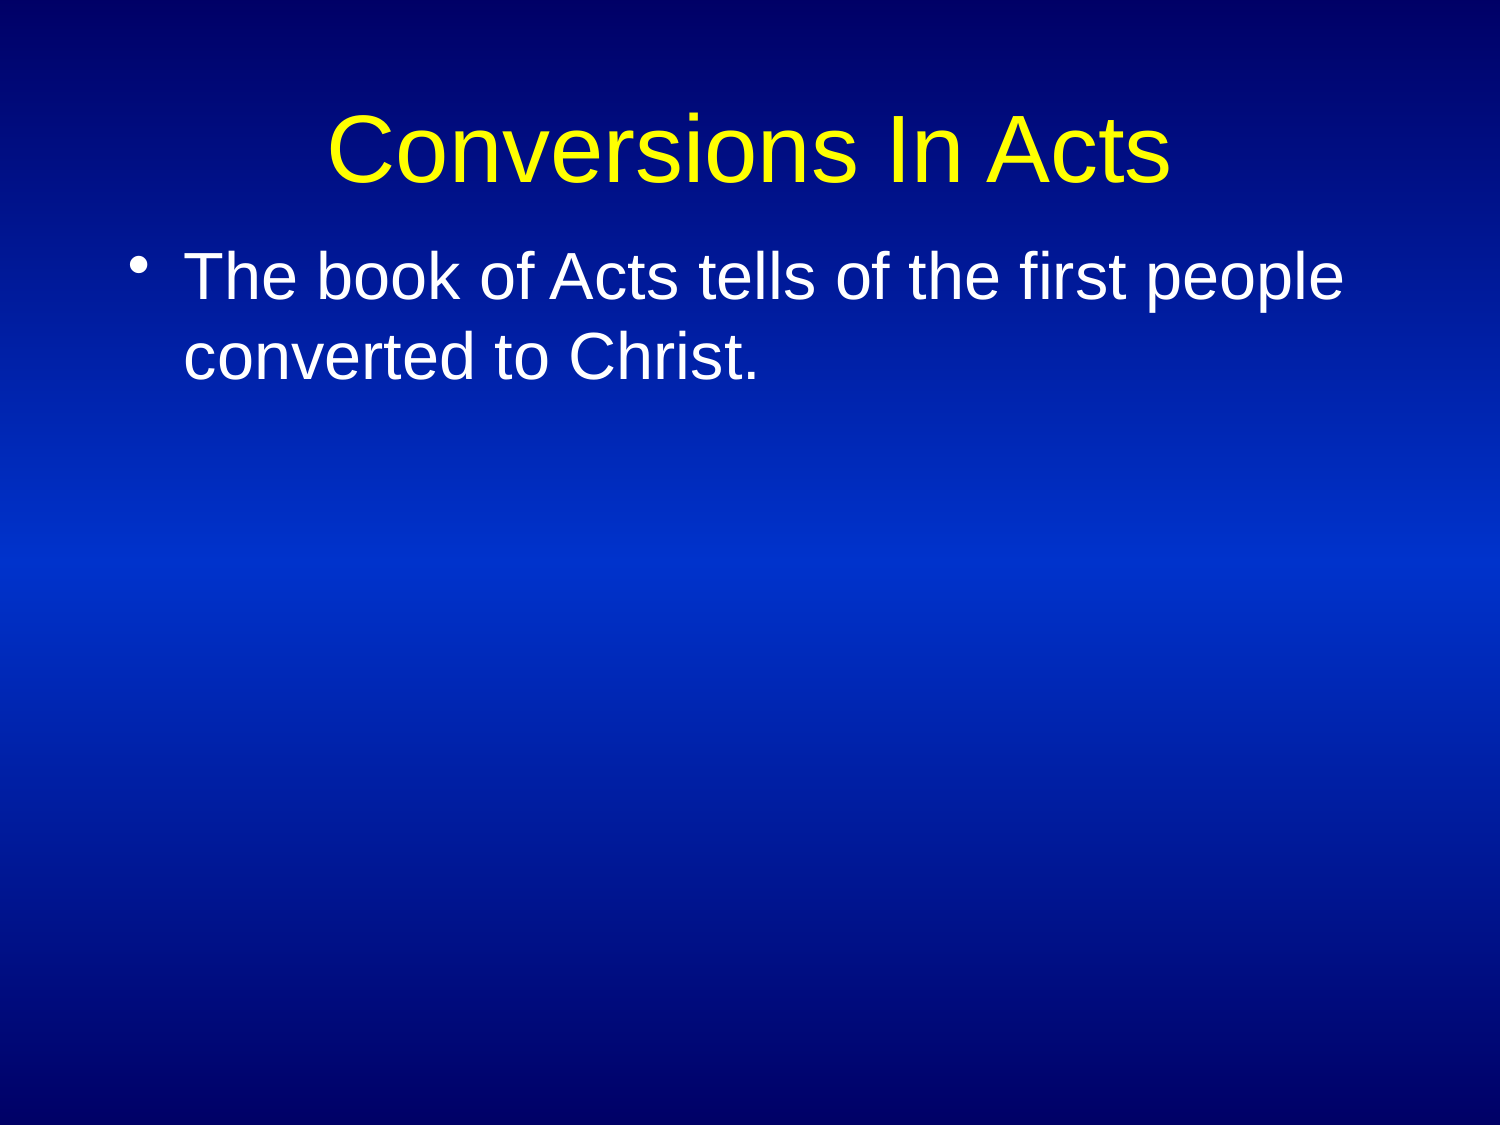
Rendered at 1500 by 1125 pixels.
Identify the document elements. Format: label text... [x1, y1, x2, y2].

list The book of Acts tells of the first people converted to Christ. [112, 224, 1463, 1125]
title Conversions In Acts [37, 50, 1463, 238]
